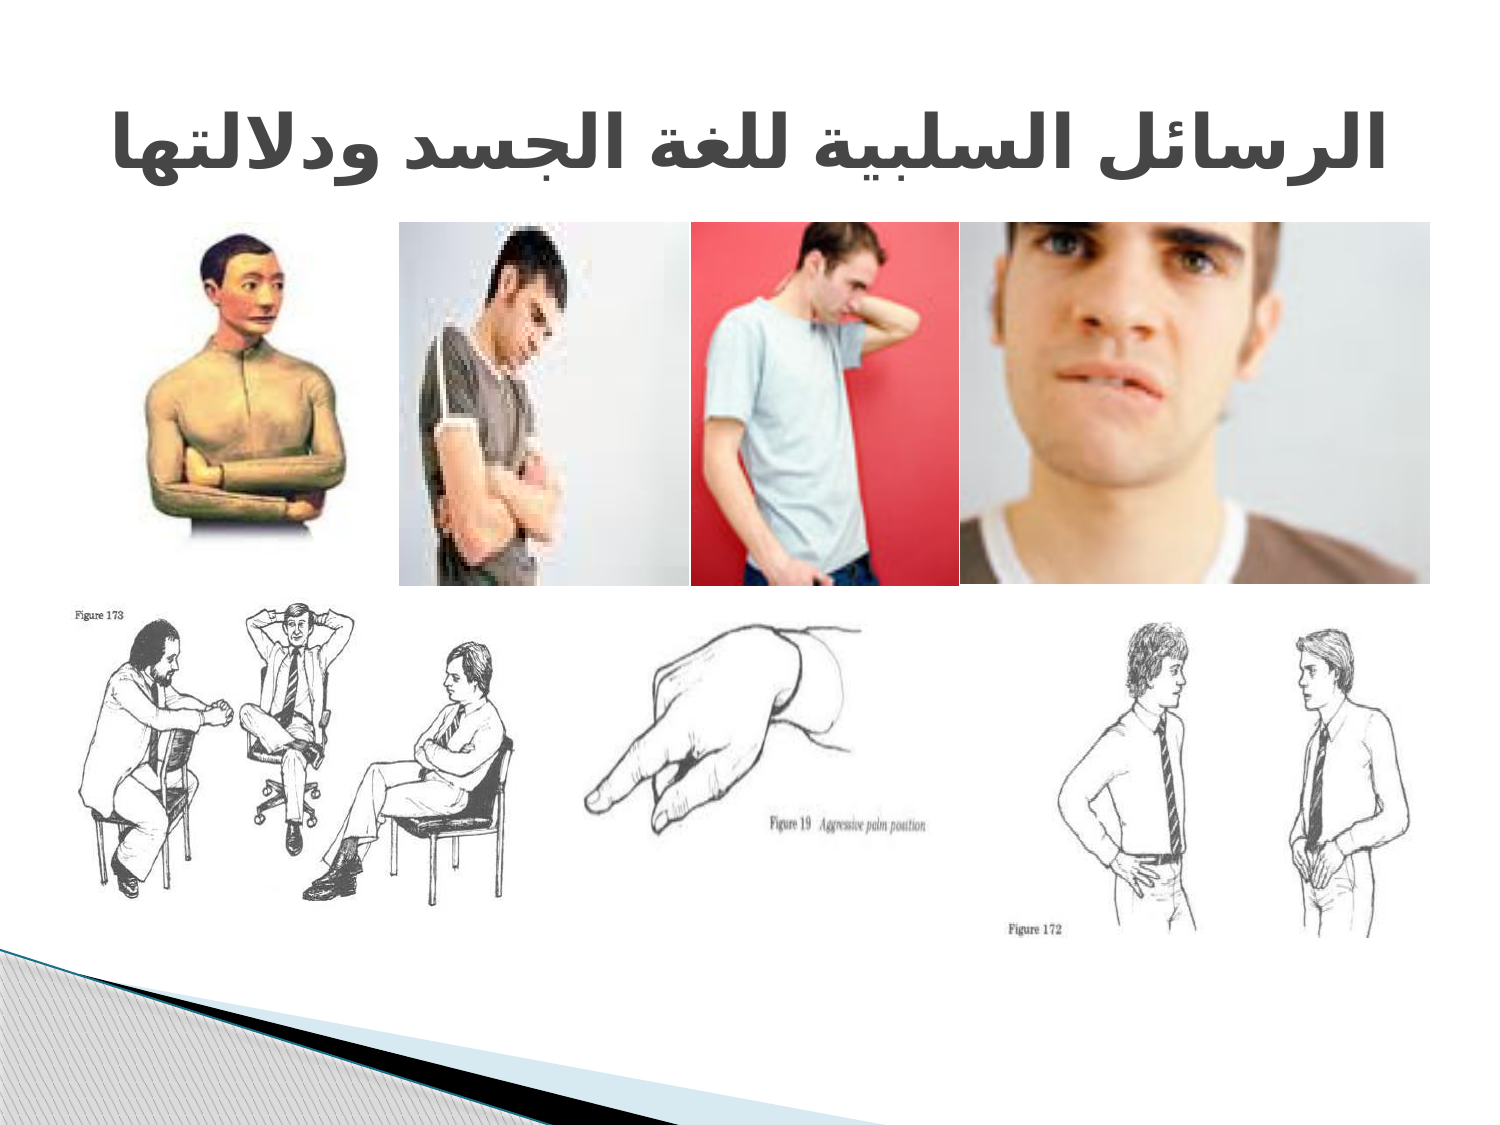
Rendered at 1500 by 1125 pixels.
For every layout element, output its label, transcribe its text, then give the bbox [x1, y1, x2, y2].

picture [573, 620, 938, 891]
picture [691, 222, 959, 587]
picture [105, 222, 690, 587]
title الرسائل السلبية للغة الجسد ودلالتها [75, 45, 1425, 233]
picture [34, 597, 528, 915]
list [960, 222, 1430, 584]
picture [995, 620, 1436, 938]
